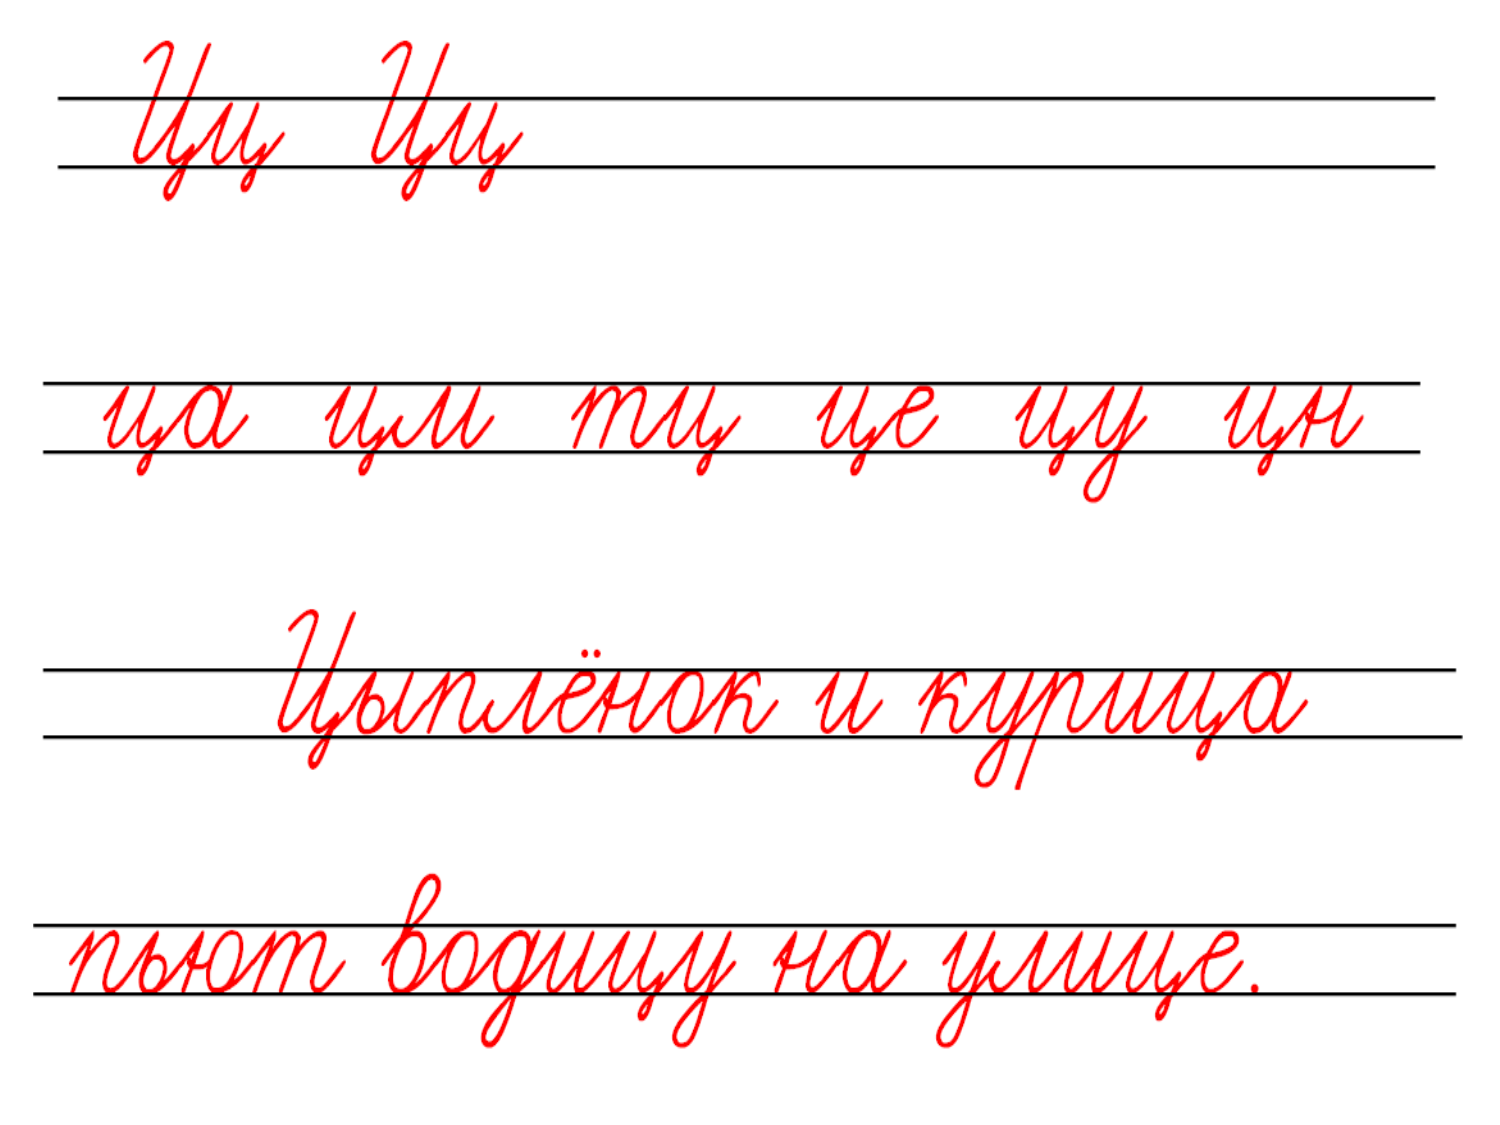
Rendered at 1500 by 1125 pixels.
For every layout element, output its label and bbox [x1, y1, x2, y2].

list [0, 0, 1500, 1125]
